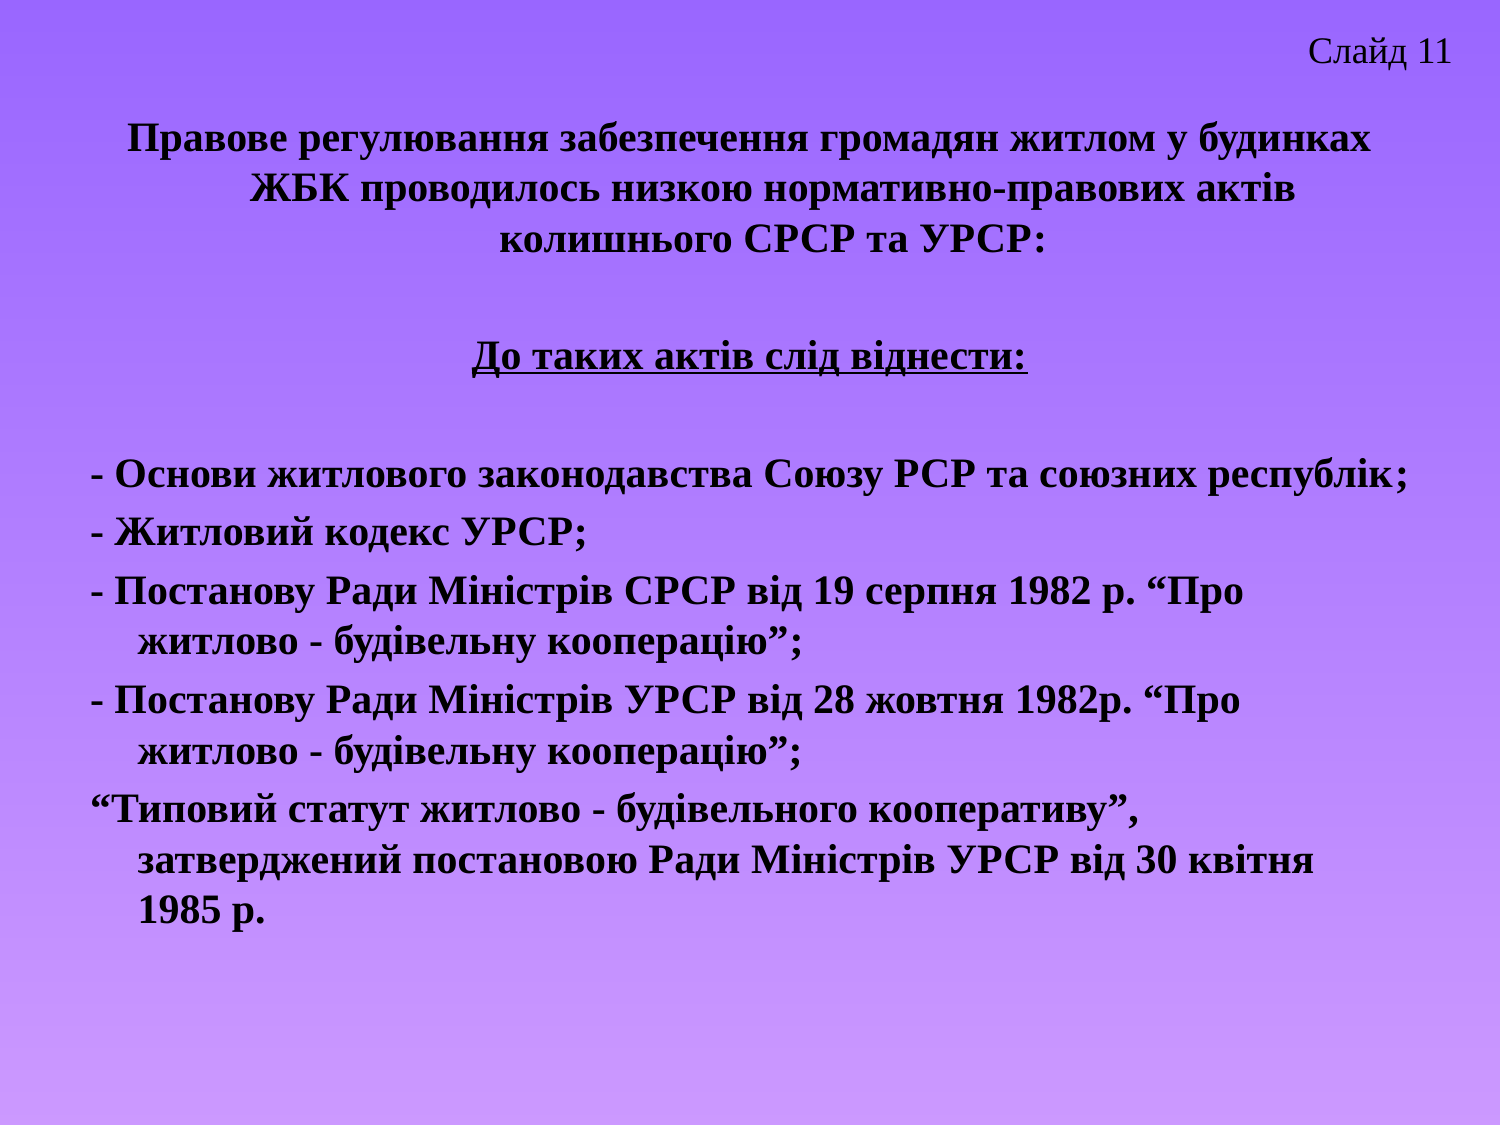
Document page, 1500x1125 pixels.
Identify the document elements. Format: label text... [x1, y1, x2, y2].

text_box Слайд 11 [1293, 19, 1483, 79]
list Правове регулювання забезпечення громадян житлом у будинках ЖБК проводилось низкою нормативно-правових актів колишнього СРСР та УРСР: До таких актів слід віднести: - Основи житлового законодавства Союзу РСР та союзних республік; - Житловий кодекс УРСР; - Постанову Ради Міністрів СРСР від 19 серпня 1982 р. “Про житлово - будівельну кооперацію”; - Постанову Ради Міністрів УРСР від 28 жовтня 1982р. “Про житлово - будівельну кооперацію”; “Типовий статут житлово - будівельного кооперативу”, затверджений постановою Ради Міністрів УРСР від 30 квітня 1985 р. [75, 101, 1425, 1005]
